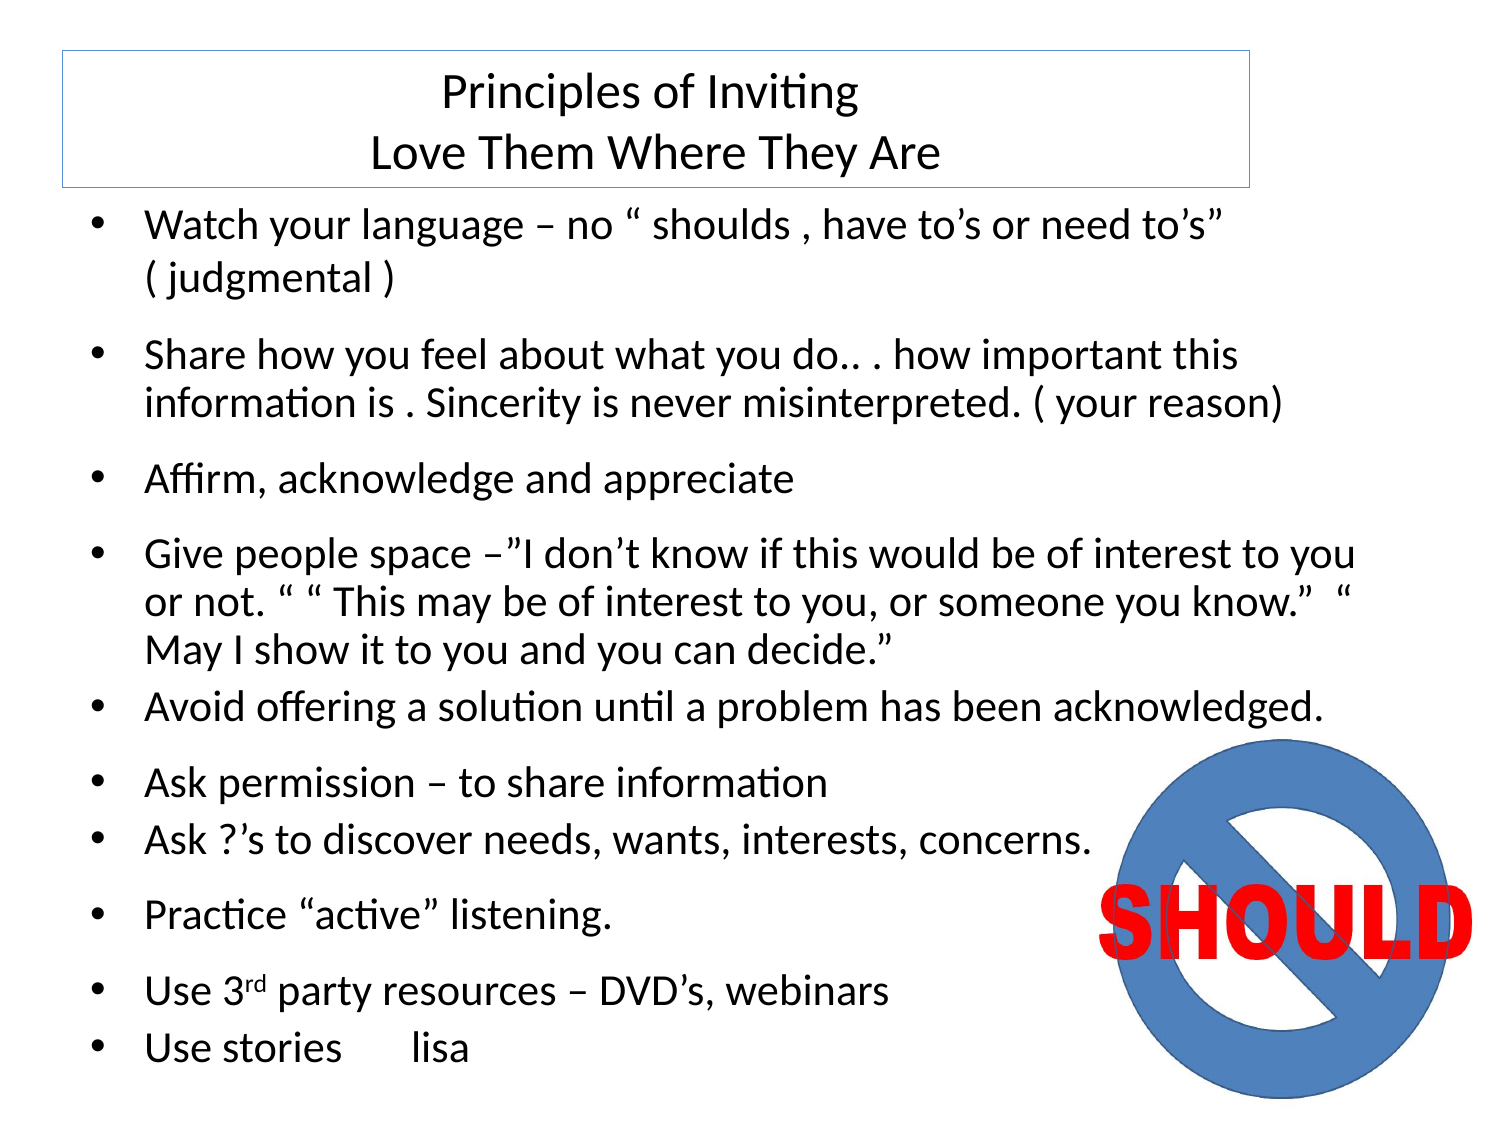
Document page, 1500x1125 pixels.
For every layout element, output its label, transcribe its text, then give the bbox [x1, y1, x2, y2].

picture [1066, 712, 1500, 1125]
title Principles of Inviting Love Them Where They Are [62, 50, 1250, 188]
list Watch your language – no “ shoulds , have to’s or need to’s” ( judgmental ) Share how you feel about what you do.. . how important this information is . Sincerity is never misinterpreted. ( your reason) Affirm, acknowledge and appreciate Give people space –”I don’t know if this would be of interest to you or not. “ “ This may be of interest to you, or someone you know.” “ May I show it to you and you can decide.” Avoid offering a solution until a problem has been acknowledged. Ask permission – to share information Ask ?’s to discover needs, wants, interests, concerns. Practice “active” listening. Use 3rd party resources – DVD’s, webinars Use stories lisa [75, 187, 1413, 1088]
